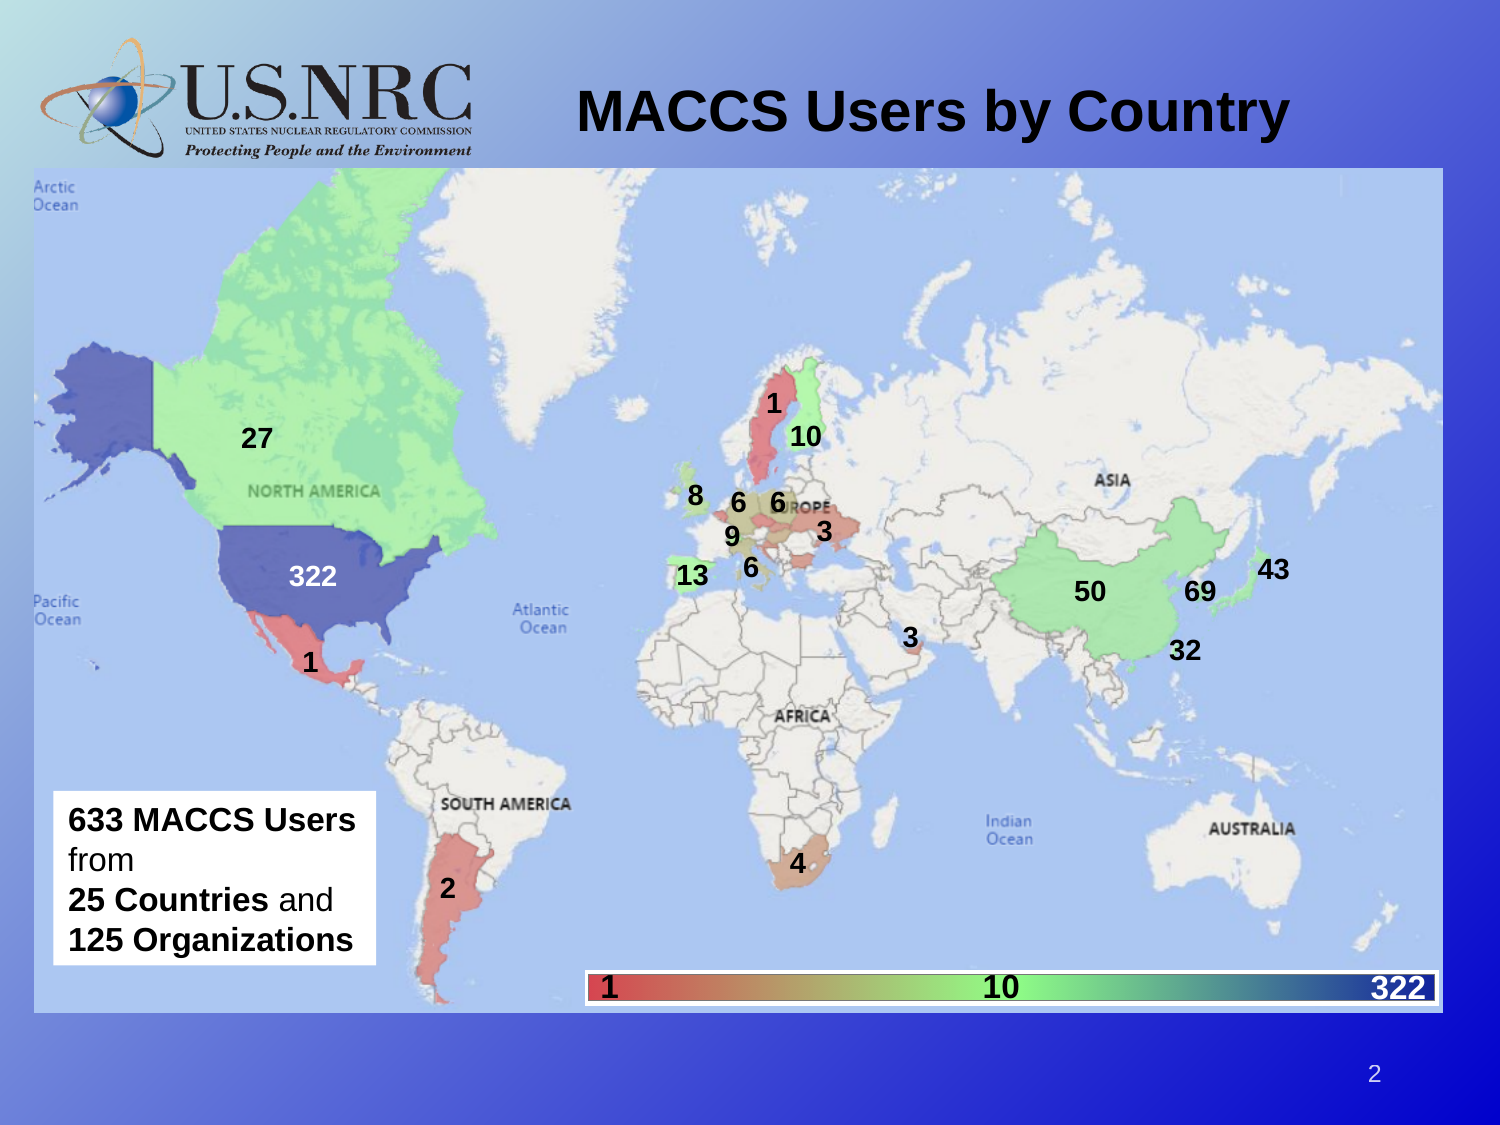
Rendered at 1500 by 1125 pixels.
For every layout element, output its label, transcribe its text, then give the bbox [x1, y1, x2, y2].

picture [37, 33, 475, 163]
slide_number 2 [1059, 1042, 1398, 1103]
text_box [34, 168, 1443, 1013]
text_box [585, 957, 1462, 1016]
title MACCS Users by Country [262, 59, 1500, 166]
